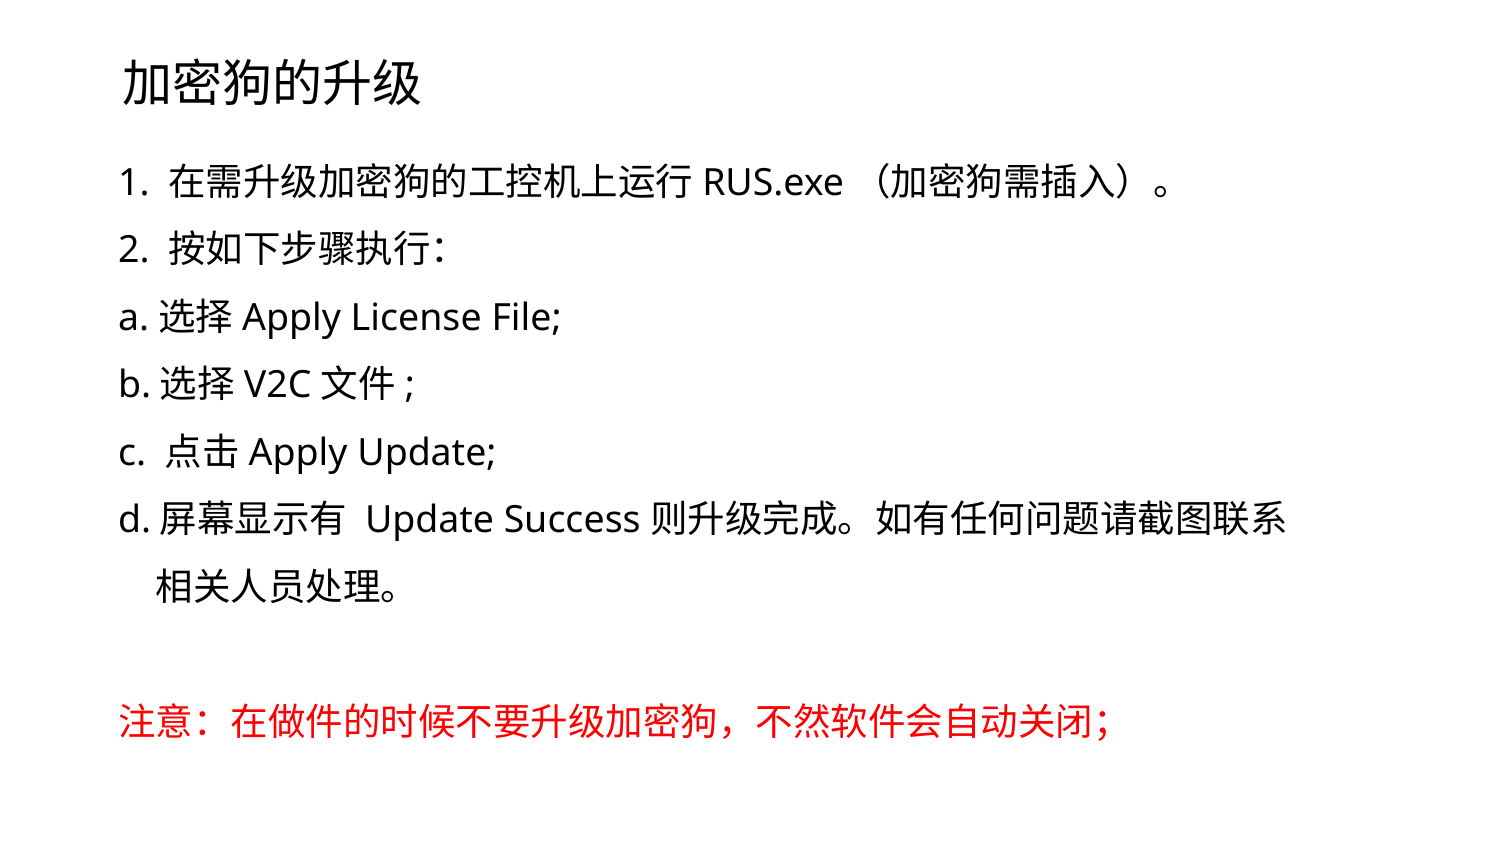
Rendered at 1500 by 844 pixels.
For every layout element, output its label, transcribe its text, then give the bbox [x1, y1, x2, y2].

text_box 1. 在需升级加密狗的工控机上运行RUS.exe（加密狗需插入）。 2. 按如下步骤执行： a.选择Apply License File; b.选择V2C文件; c. 点击Apply Update; d.屏幕显示有 Update Success则升级完成。如有任何问题请截图联系相关人员处理。 注意：在做件的时候不要升级加密狗，不然软件会自动关闭； [103, 127, 1333, 750]
text_box 加密狗的升级 [107, 44, 938, 120]
